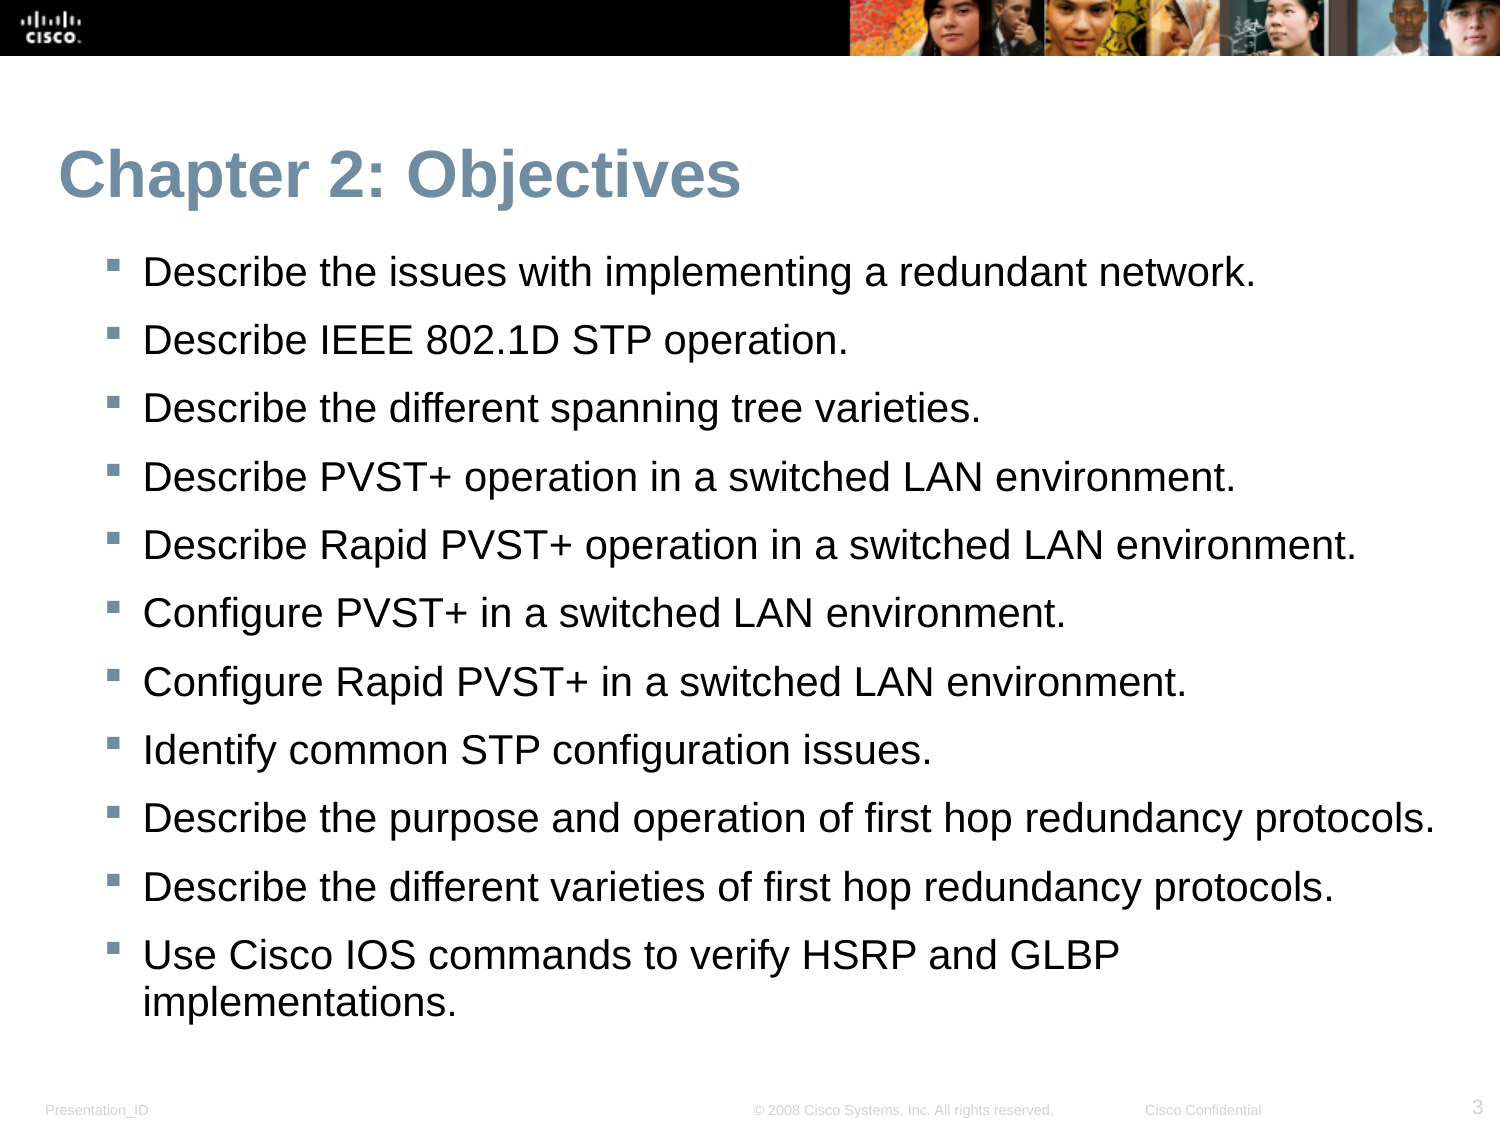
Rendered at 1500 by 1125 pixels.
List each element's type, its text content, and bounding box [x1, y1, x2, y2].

title Chapter 2: Objectives [44, 80, 1382, 219]
list Describe the issues with implementing a redundant network. Describe IEEE 802.1D STP operation. Describe the different spanning tree varieties. Describe PVST+ operation in a switched LAN environment. Describe Rapid PVST+ operation in a switched LAN environment. Configure PVST+ in a switched LAN environment. Configure Rapid PVST+ in a switched LAN environment. Identify common STP configuration issues. Describe the purpose and operation of first hop redundancy protocols. Describe the different varieties of first hop redundancy protocols. Use Cisco IOS commands to verify HSRP and GLBP implementations. [90, 241, 1458, 970]
picture [0, 0, 1500, 56]
